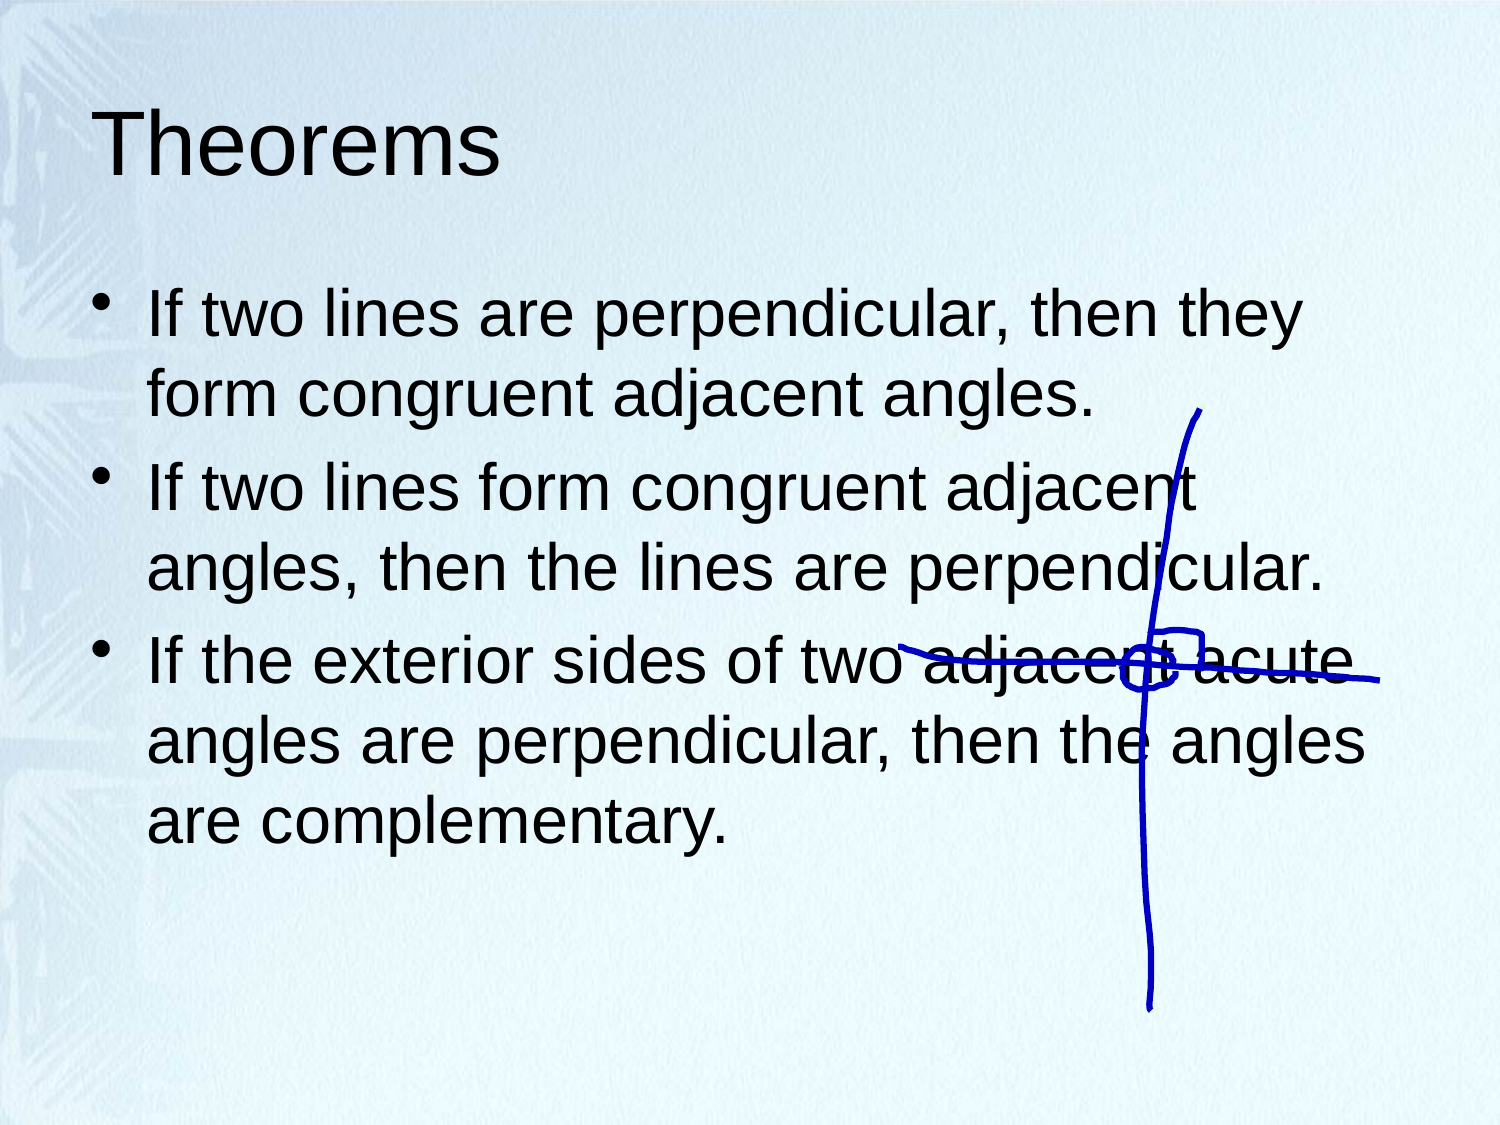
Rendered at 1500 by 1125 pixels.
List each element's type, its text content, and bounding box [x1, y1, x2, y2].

picture [0, 0, 1500, 1125]
text_box [1146, 650, 1170, 665]
text_box [1120, 646, 1151, 665]
text_box [1141, 665, 1179, 1012]
text_box [1126, 661, 1199, 669]
title Theorems [74, 44, 1426, 233]
text_box [1150, 647, 1175, 666]
text_box [1120, 665, 1177, 691]
text_box [898, 646, 1121, 663]
list If two lines are perpendicular, then they form congruent adjacent angles. If two lines form congruent adjacent angles, then the lines are perpendicular. If the exterior sides of two adjacent acute angles are perpendicular, then the angles are complementary. [74, 262, 1426, 1006]
text_box [1148, 633, 1181, 665]
text_box [1148, 629, 1203, 670]
text_box [1203, 666, 1380, 682]
text_box [1150, 408, 1201, 631]
